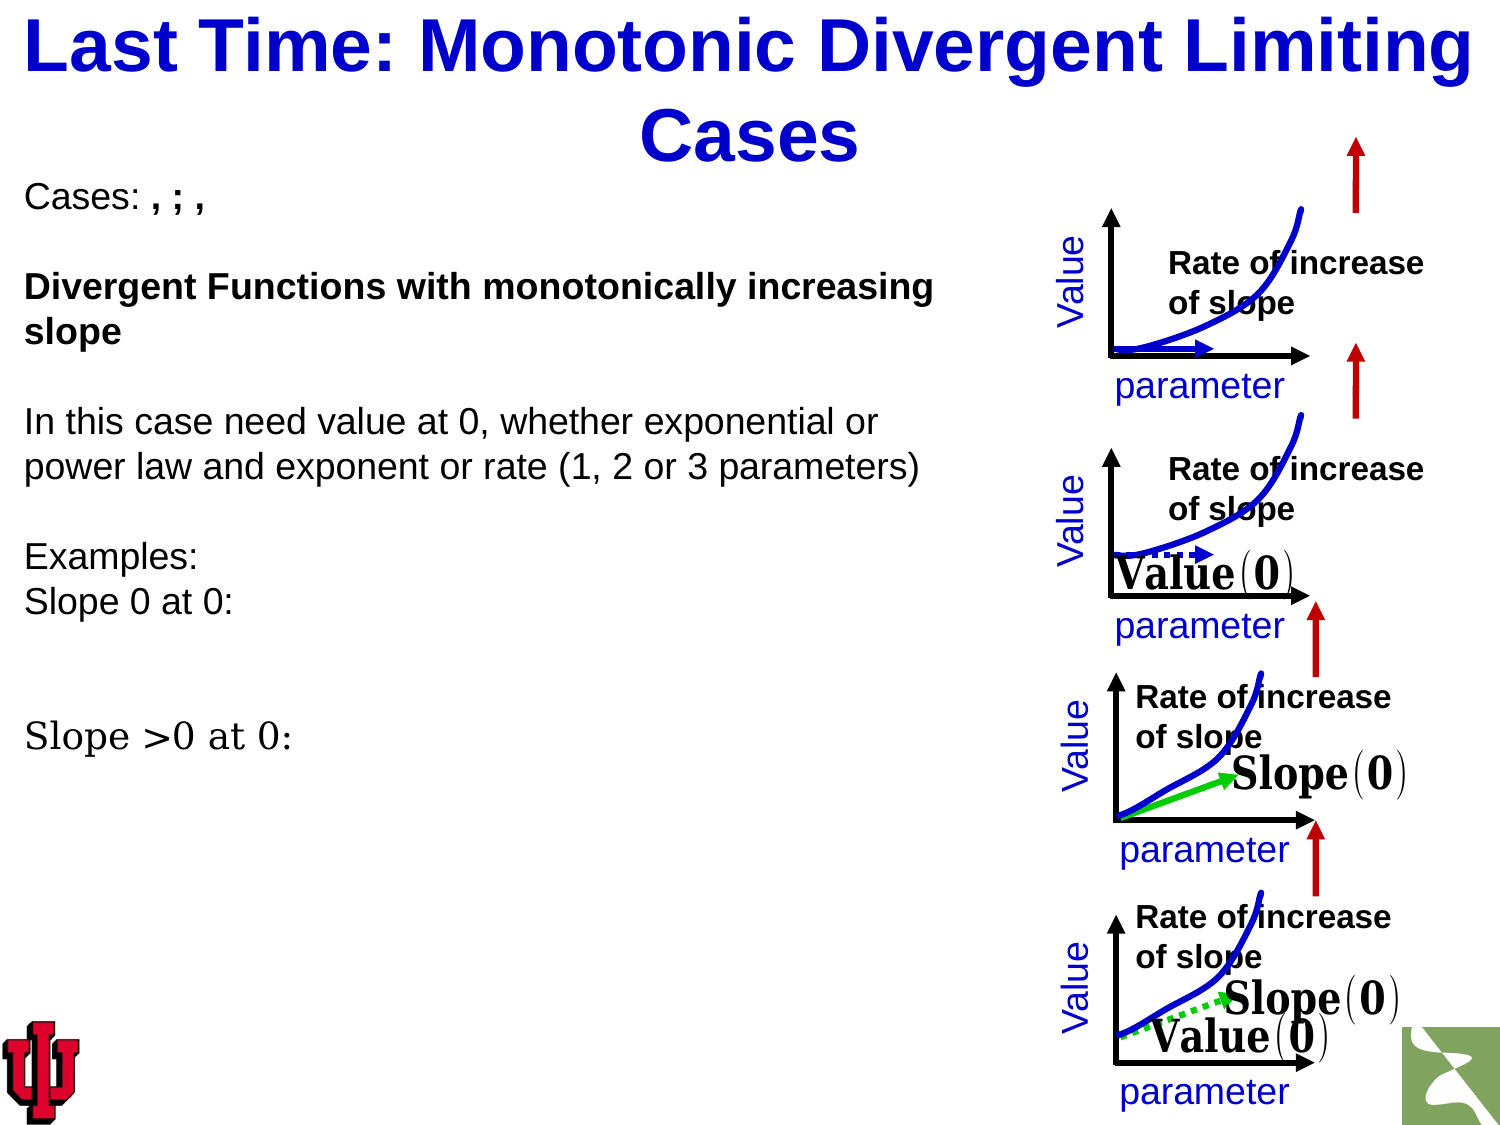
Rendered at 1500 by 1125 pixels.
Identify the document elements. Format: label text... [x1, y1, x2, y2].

picture [1402, 1027, 1500, 1125]
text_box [1042, 820, 1419, 1121]
picture [0, 1020, 80, 1125]
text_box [1037, 342, 1452, 655]
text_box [1037, 136, 1452, 342]
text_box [1042, 601, 1419, 820]
title Last Time: Monotonic Divergent Limiting Cases [0, 17, 1500, 156]
